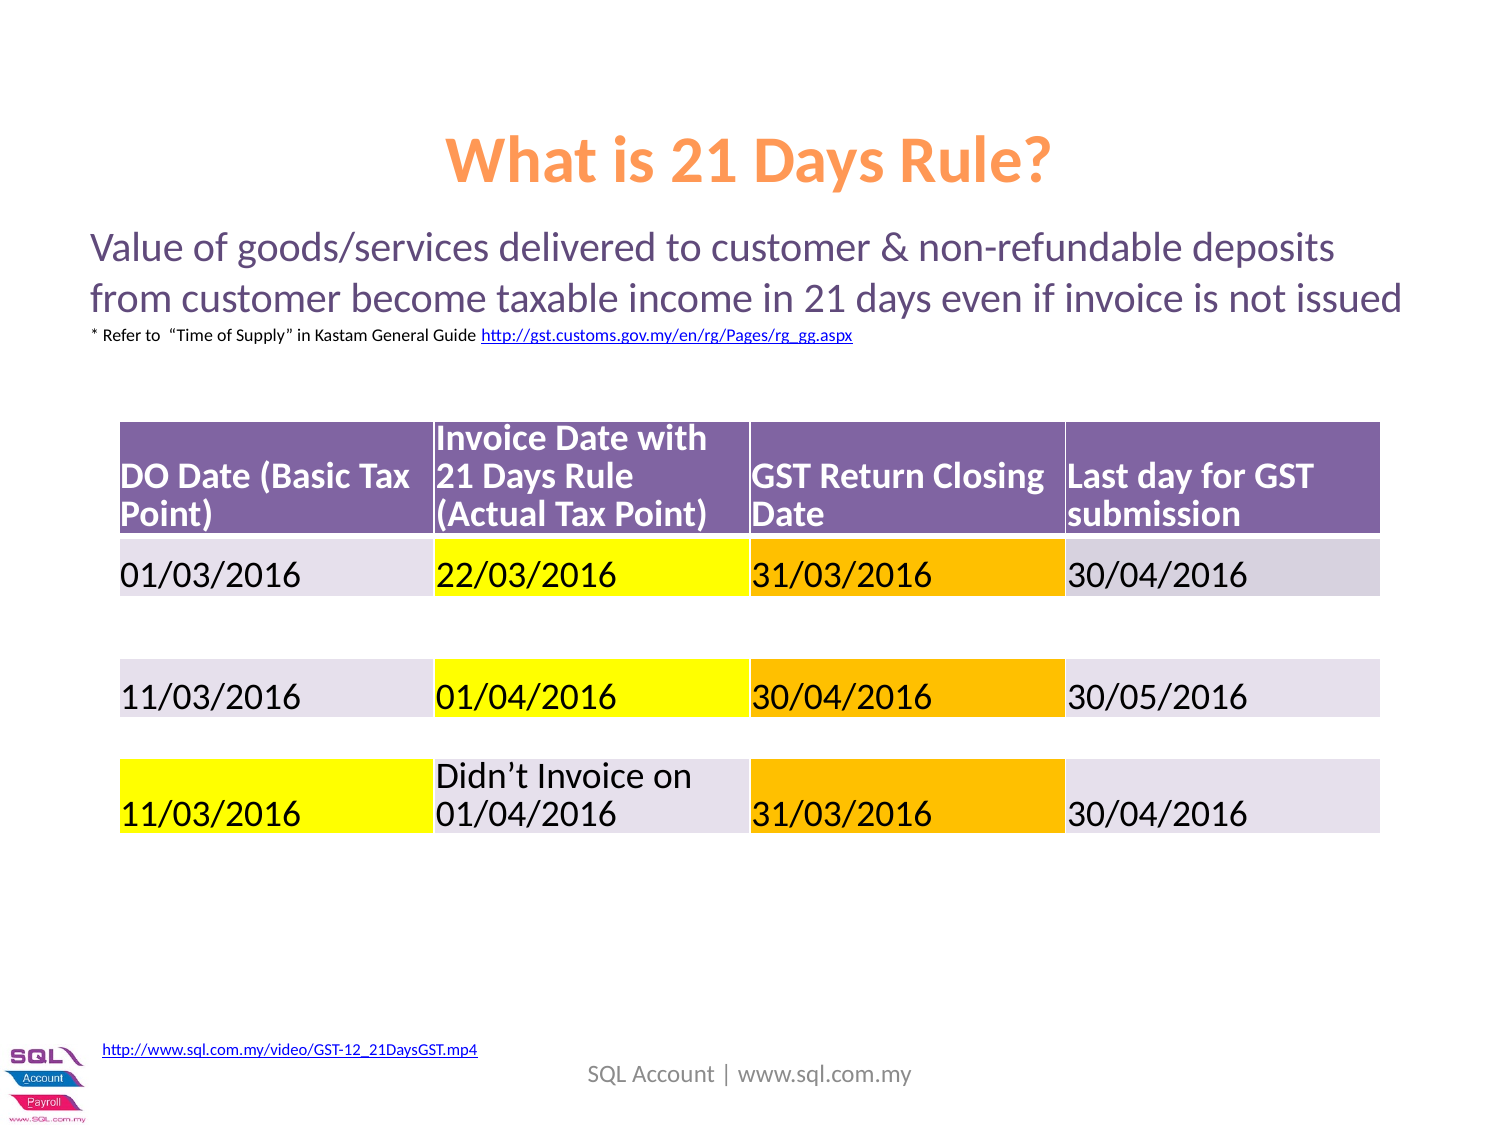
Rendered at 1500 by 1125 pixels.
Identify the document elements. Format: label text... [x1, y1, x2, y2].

table_header 30/04/2016 [1066, 759, 1380, 833]
table_header Didn’t Invoice on 01/04/2016 [435, 759, 749, 833]
table_header 31/03/2016 [751, 759, 1065, 833]
picture [0, 1044, 91, 1125]
table_cell 01/03/2016 [120, 539, 433, 596]
table_header Invoice Date with 21 Days Rule (Actual Tax Point) [435, 422, 749, 533]
footer SQL Account | www.sql.com.my [512, 1042, 988, 1103]
table_header GST Return Closing Date [751, 422, 1065, 533]
table_header 11/03/2016 [120, 759, 433, 833]
table_cell 30/04/2016 [1066, 539, 1380, 596]
table_header 11/03/2016 [120, 659, 433, 717]
table_header 30/04/2016 [751, 659, 1065, 717]
title What is 21 Days Rule? [75, 62, 1425, 210]
table_cell 31/03/2016 [751, 539, 1065, 596]
table_header Last day for GST submission [1066, 422, 1380, 533]
table_cell 22/03/2016 [435, 539, 749, 596]
text_box http://www.sql.com.my/video/GST-12_21DaysGST.mp4 [87, 1031, 575, 1067]
table_header 30/05/2016 [1066, 659, 1380, 717]
table_header 01/04/2016 [435, 659, 749, 717]
table_header DO Date (Basic Tax Point) [120, 422, 433, 533]
list Value of goods/services delivered to customer & non-refundable deposits from customer become taxable income in 21 days even if invoice is not issued * Refer to “Time of Supply” in Kastam General Guide http://gst.customs.gov.my/en/rg/Pages/rg_gg.aspx [73, 210, 1427, 389]
